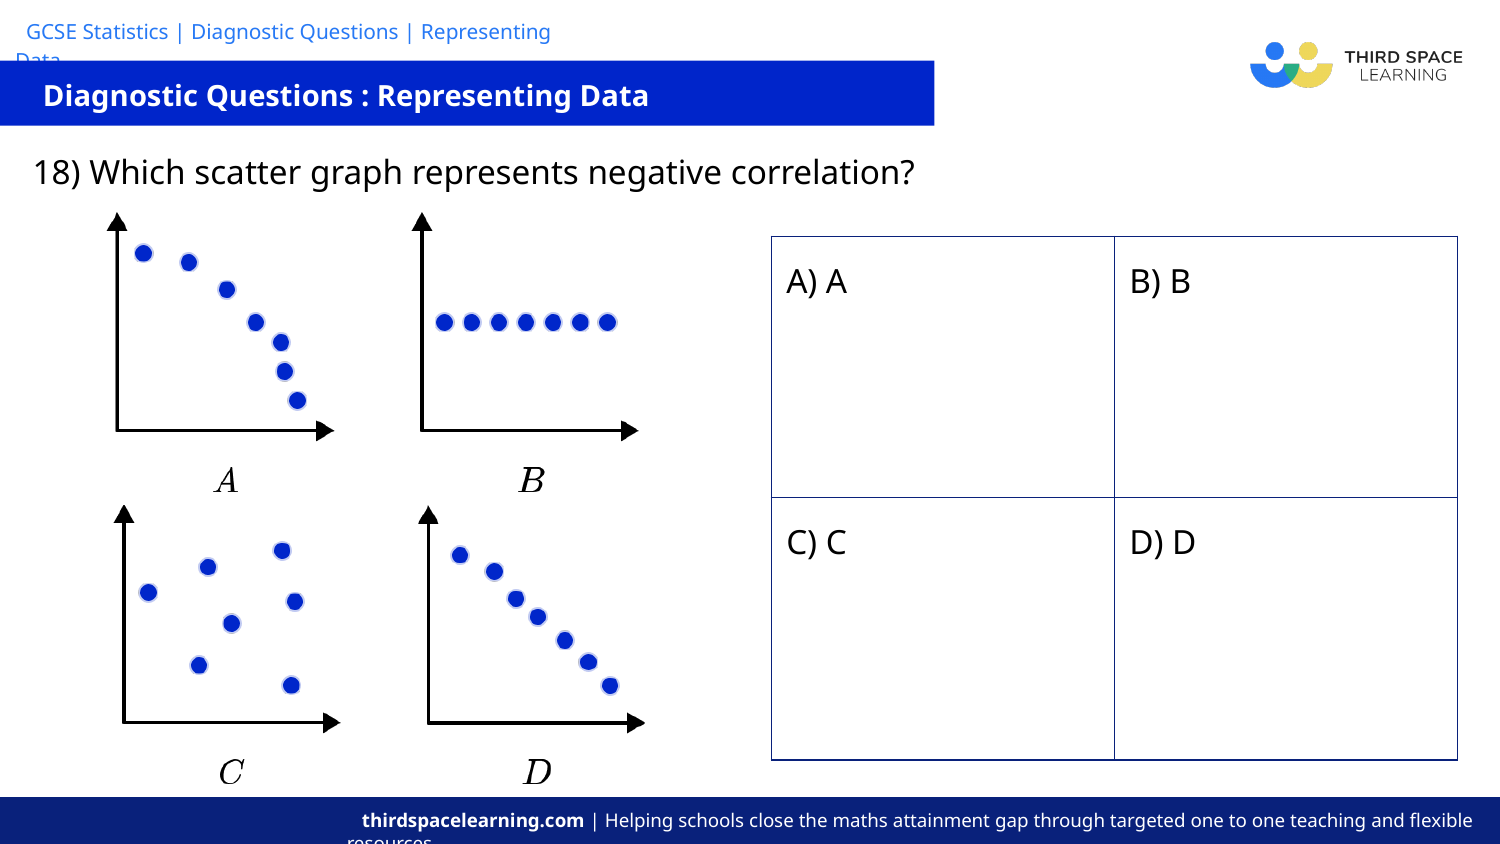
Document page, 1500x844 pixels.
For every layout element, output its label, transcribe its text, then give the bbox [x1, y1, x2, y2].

text_box Diagnostic Questions : Representing Data [27, 61, 778, 127]
picture [402, 504, 646, 785]
picture [1250, 33, 1465, 99]
picture [402, 212, 646, 492]
table_header B) B [1115, 237, 1457, 497]
table_cell D) D [1115, 498, 1457, 759]
table_header 18) Which scatter graph represents negative correlation? [19, 142, 1474, 196]
table_header A) A [772, 237, 1114, 497]
table_cell C) C [772, 498, 1114, 759]
picture [106, 212, 350, 492]
picture [106, 504, 350, 784]
